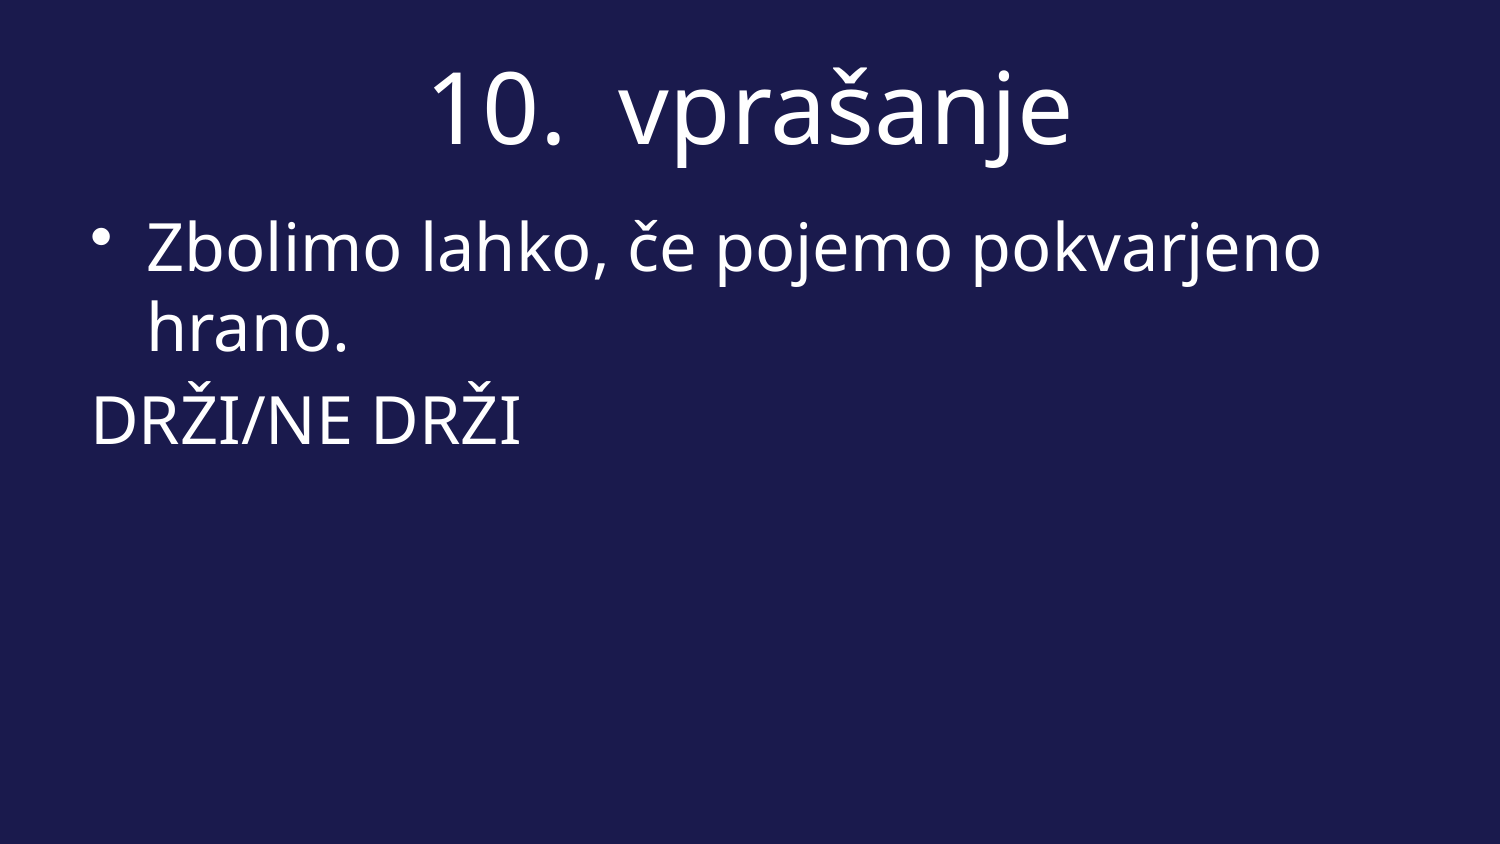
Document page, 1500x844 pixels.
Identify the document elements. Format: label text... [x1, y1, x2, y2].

list Zbolimo lahko, če pojemo pokvarjeno hrano. DRŽI/NE DRŽI [74, 196, 1426, 754]
title 10. vprašanje [74, 33, 1426, 175]
